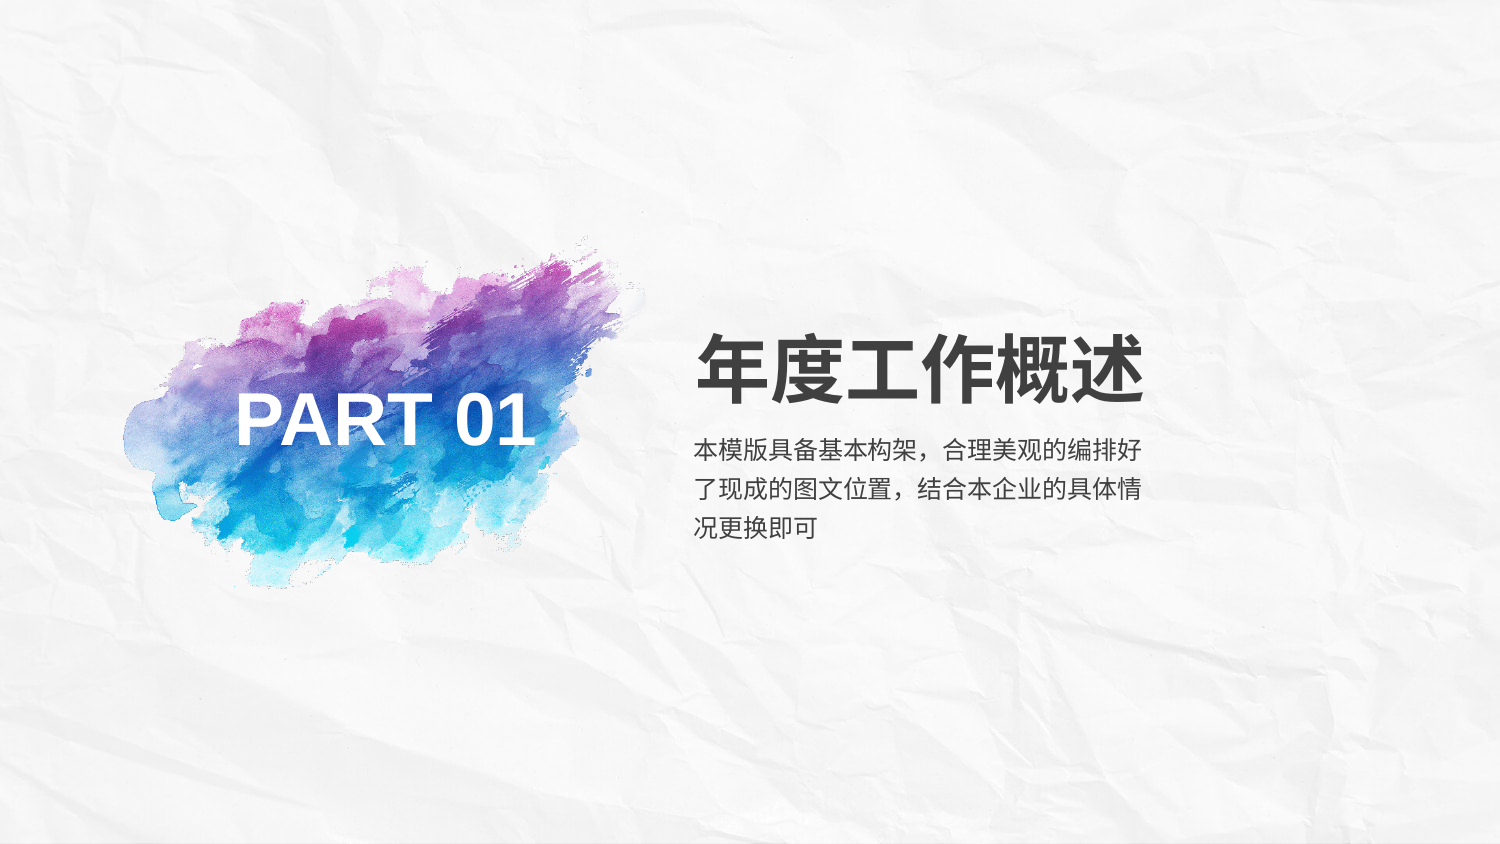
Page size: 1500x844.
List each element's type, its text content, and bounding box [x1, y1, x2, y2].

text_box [88, 226, 646, 617]
text_box 年度工作概述 [681, 315, 1161, 421]
text_box 本模版具备基本构架，合理美观的编排好了现成的图文位置，结合本企业的具体情况更换即可 [681, 420, 1159, 573]
